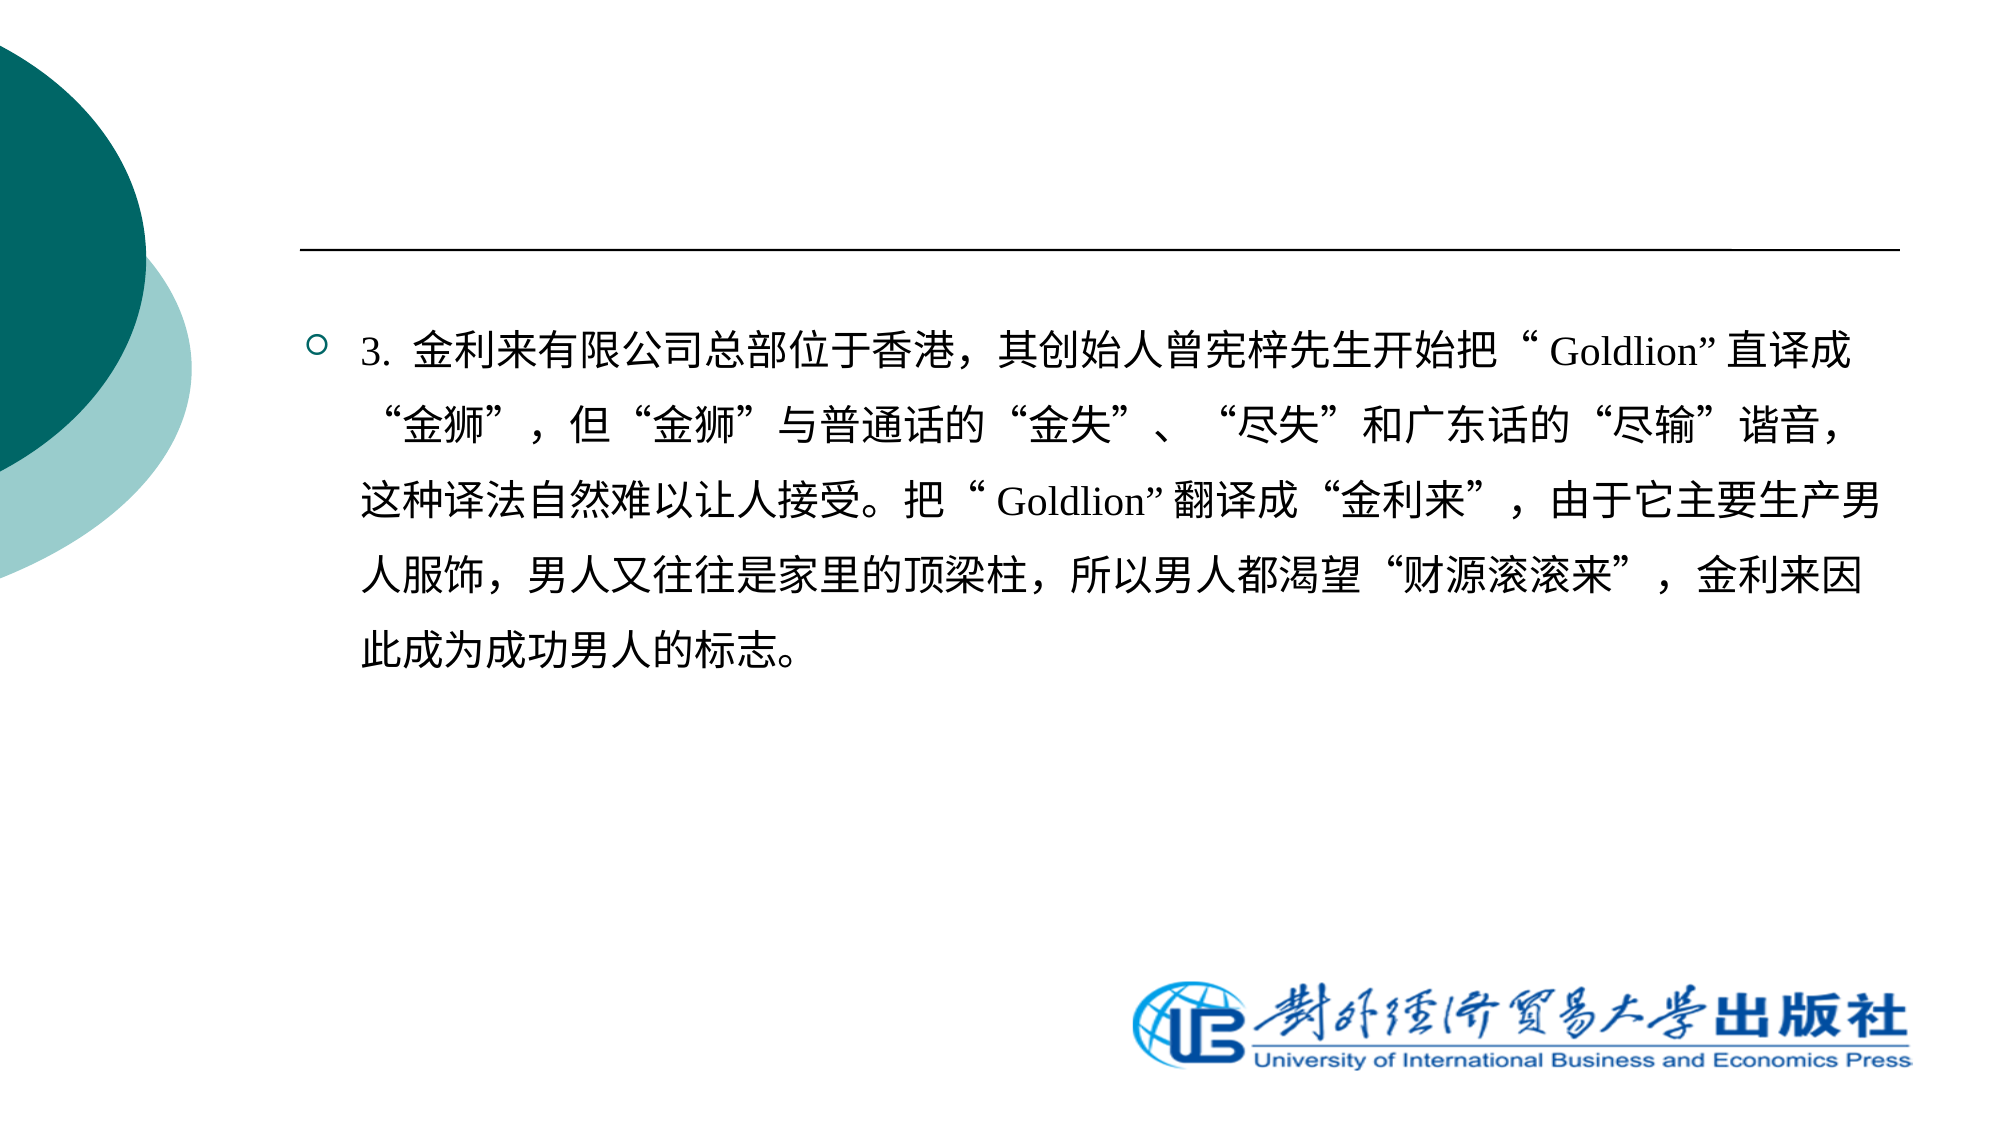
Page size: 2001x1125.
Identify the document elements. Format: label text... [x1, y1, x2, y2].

picture [1054, 922, 2000, 1125]
list 3. 金利来有限公司总部位于香港，其创始人曾宪梓先生开始把“Goldlion”直译成“金狮”，但“金狮”与普通话的“金失”、“尽失”和广东话的“尽输”谐音，这种译法自然难以让人接受。把“Goldlion”翻译成“金利来”，由于它主要生产男人服饰，男人又往往是家里的顶梁柱，所以男人都渴望“财源滚滚来”，金利来因此成为成功男人的标志。 [288, 290, 1904, 882]
